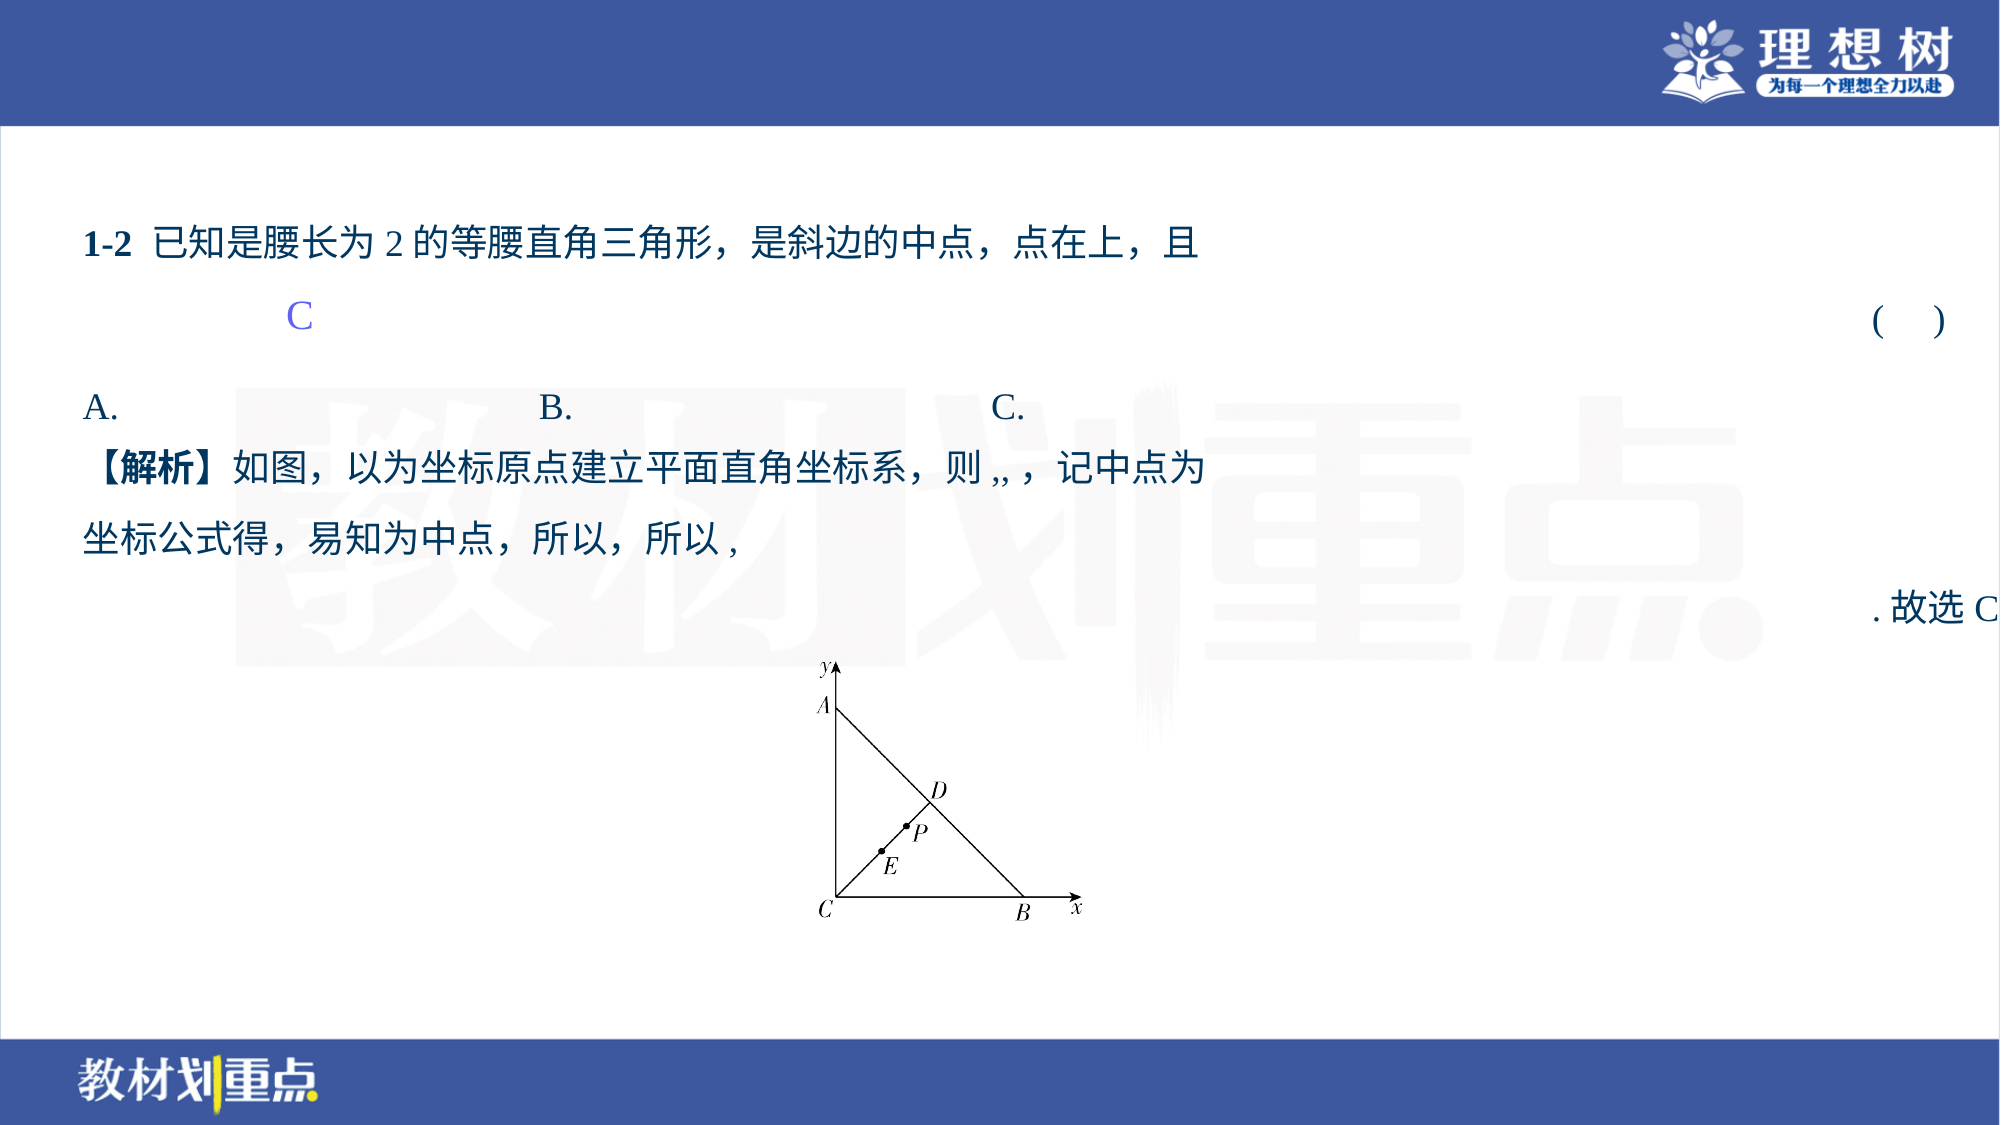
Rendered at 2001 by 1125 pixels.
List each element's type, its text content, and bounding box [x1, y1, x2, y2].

text_box C [271, 285, 330, 336]
picture [0, 0, 2000, 1125]
